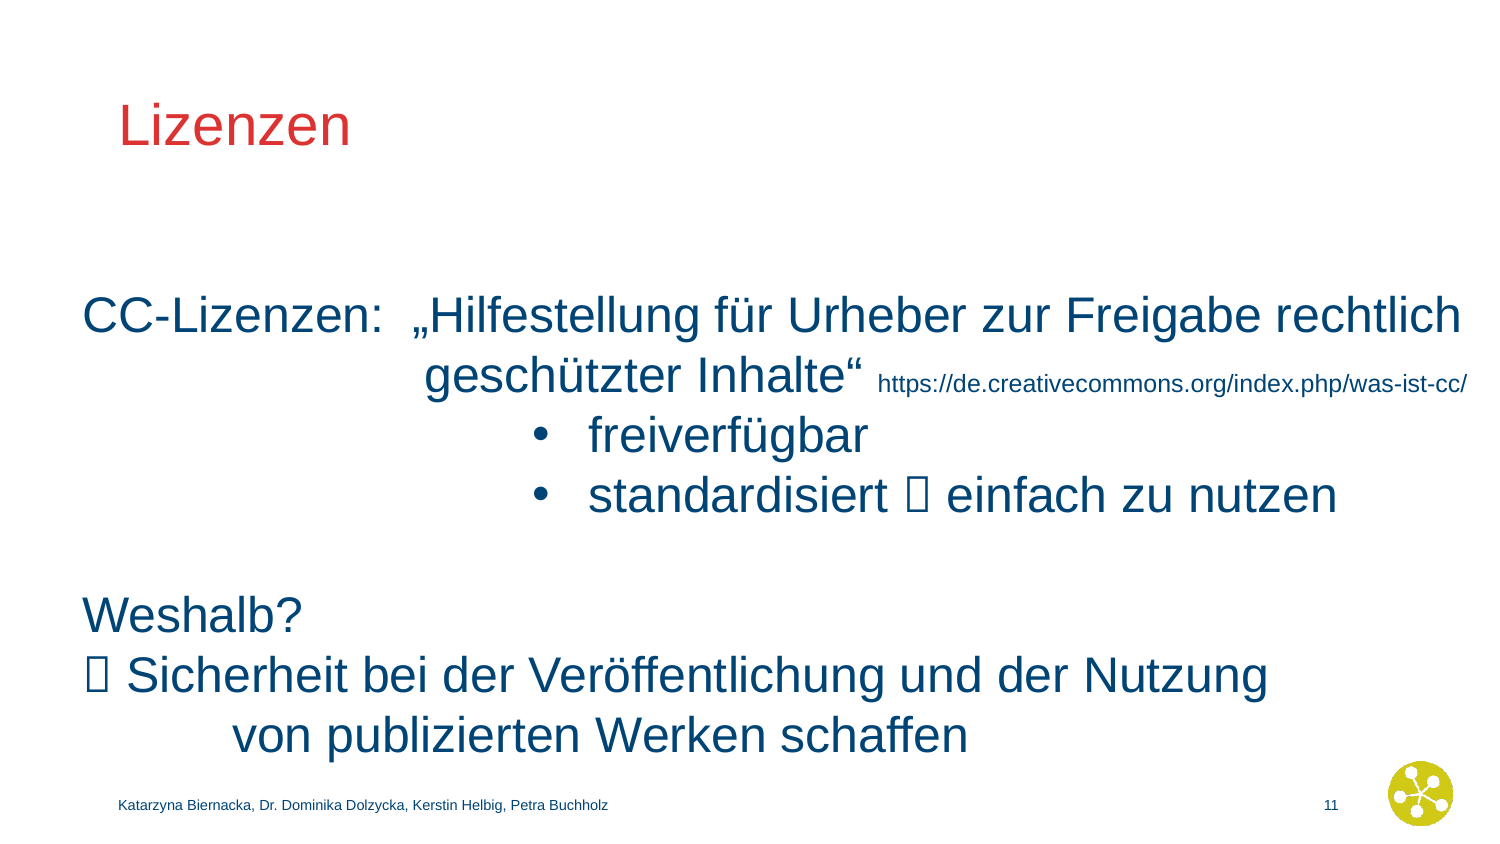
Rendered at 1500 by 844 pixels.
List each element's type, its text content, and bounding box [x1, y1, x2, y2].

title Lizenzen [103, 44, 1397, 208]
footer Katarzyna Biernacka, Dr. Dominika Dolzycka, Kerstin Helbig, Petra Buchholz [103, 782, 742, 827]
slide_number 10 [1016, 782, 1354, 827]
text_box CC-Lizenzen: „Hilfestellung für Urheber zur Freigabe rechtlich geschützter Inhalte“ https://de.creativecommons.org/index.php/was-ist-cc/ freiverfügbar standardisiert  einfach zu nutzen Weshalb?  Sicherheit bei der Veröffentlichung und der Nutzung von publizierten Werken schaffen [67, 275, 1492, 771]
picture [1388, 771, 1453, 826]
